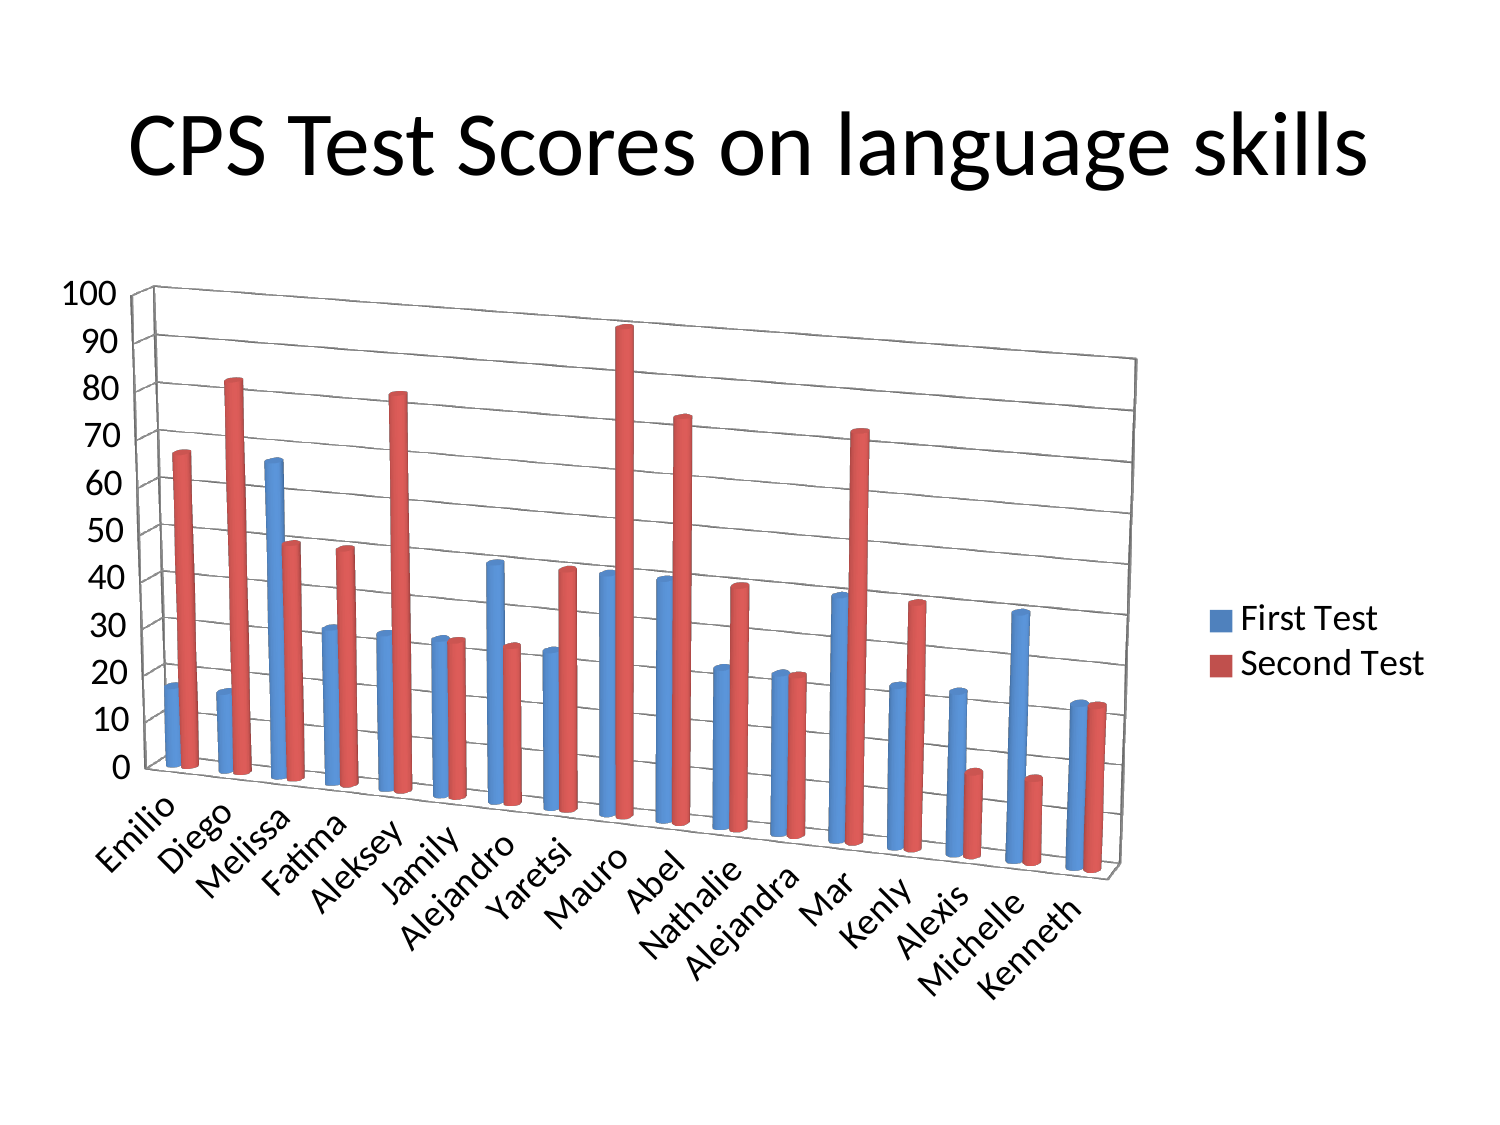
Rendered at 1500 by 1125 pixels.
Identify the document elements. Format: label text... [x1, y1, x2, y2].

chart [0, 262, 1451, 1026]
title CPS Test Scores on language skills [75, 45, 1425, 233]
